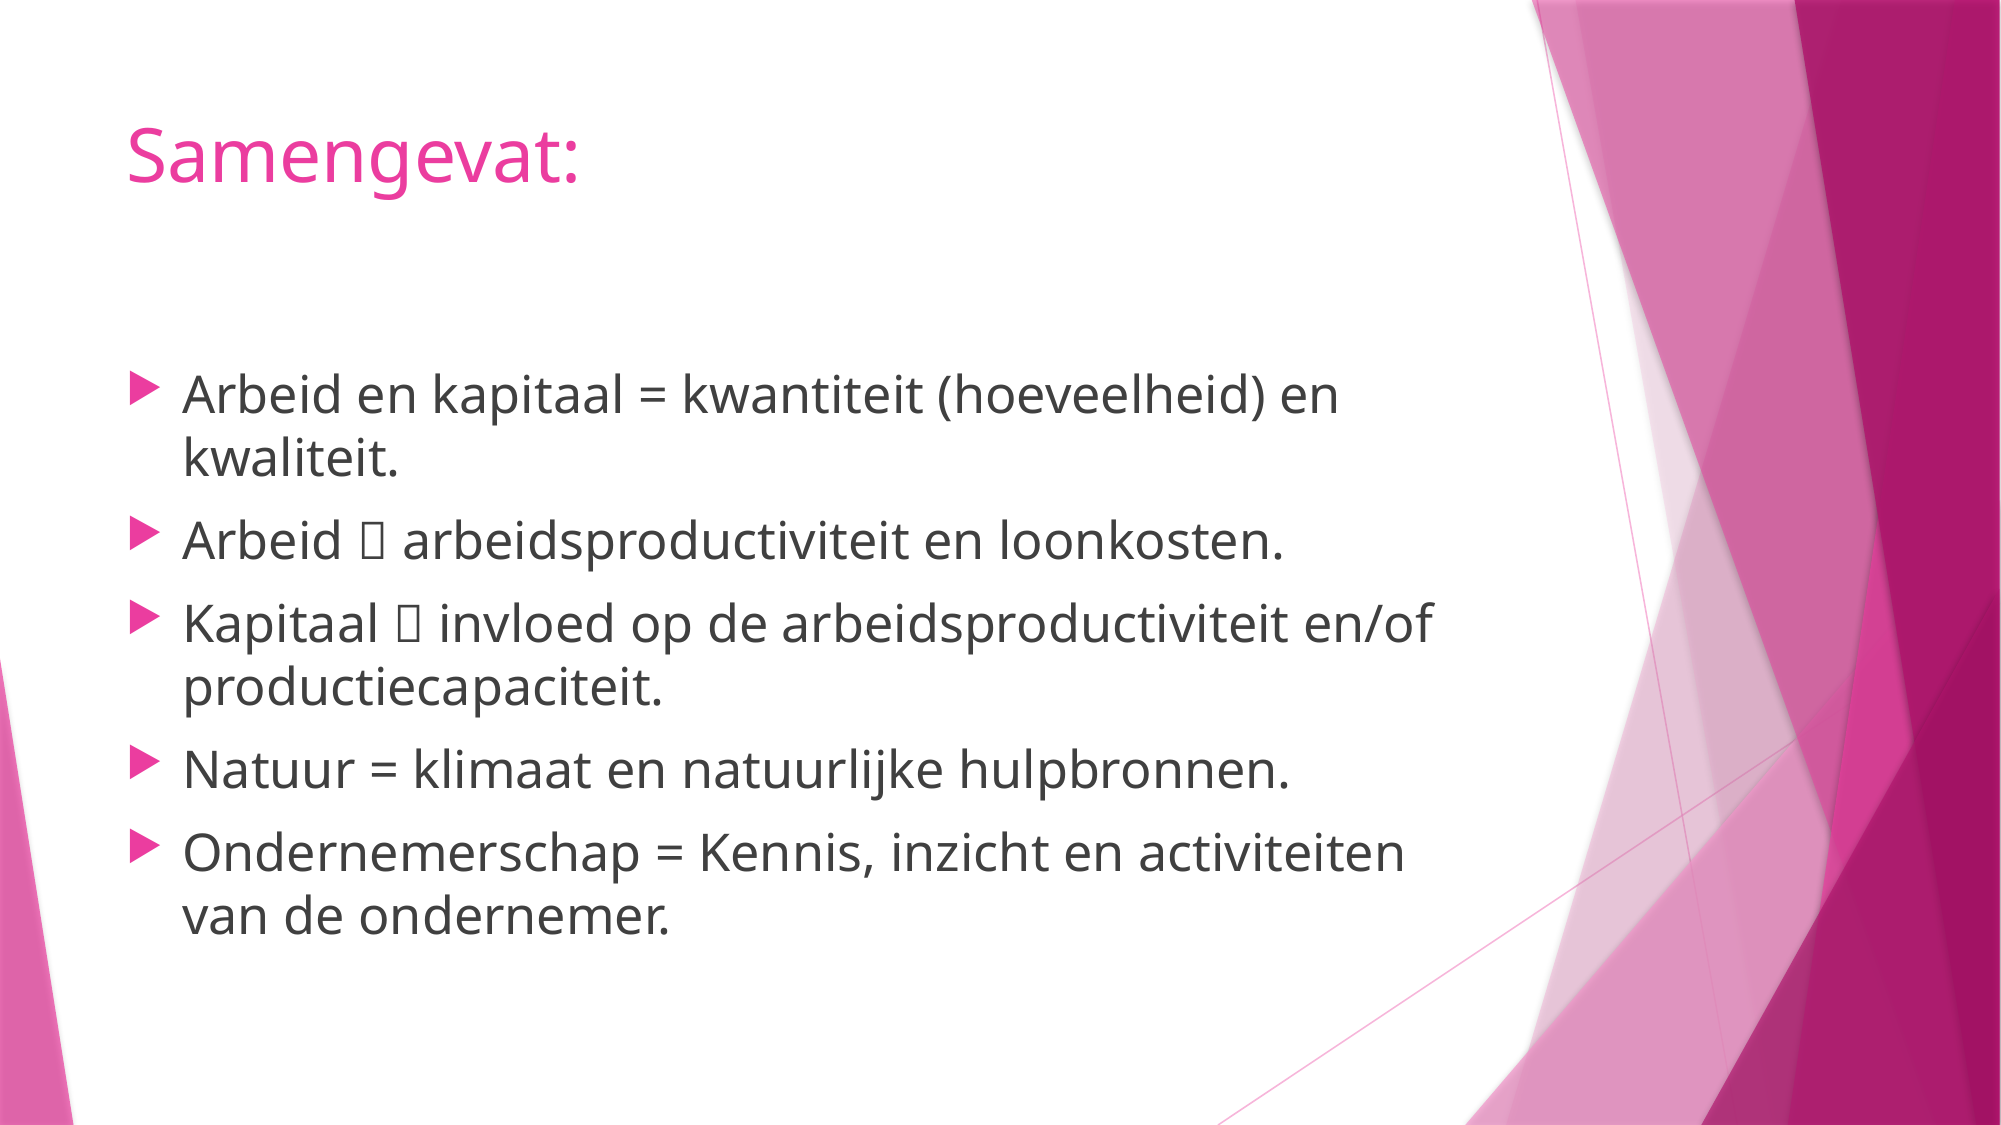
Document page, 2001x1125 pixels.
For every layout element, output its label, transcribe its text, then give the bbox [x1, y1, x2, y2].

list Arbeid en kapitaal = kwantiteit (hoeveelheid) en kwaliteit. Arbeid  arbeidsproductiviteit en loonkosten. Kapitaal  invloed op de arbeidsproductiviteit en/of productiecapaciteit. Natuur = klimaat en natuurlijke hulpbronnen. Ondernemerschap = Kennis, inzicht en activiteiten van de ondernemer. [111, 354, 1522, 992]
title Samengevat: [111, 99, 1522, 317]
